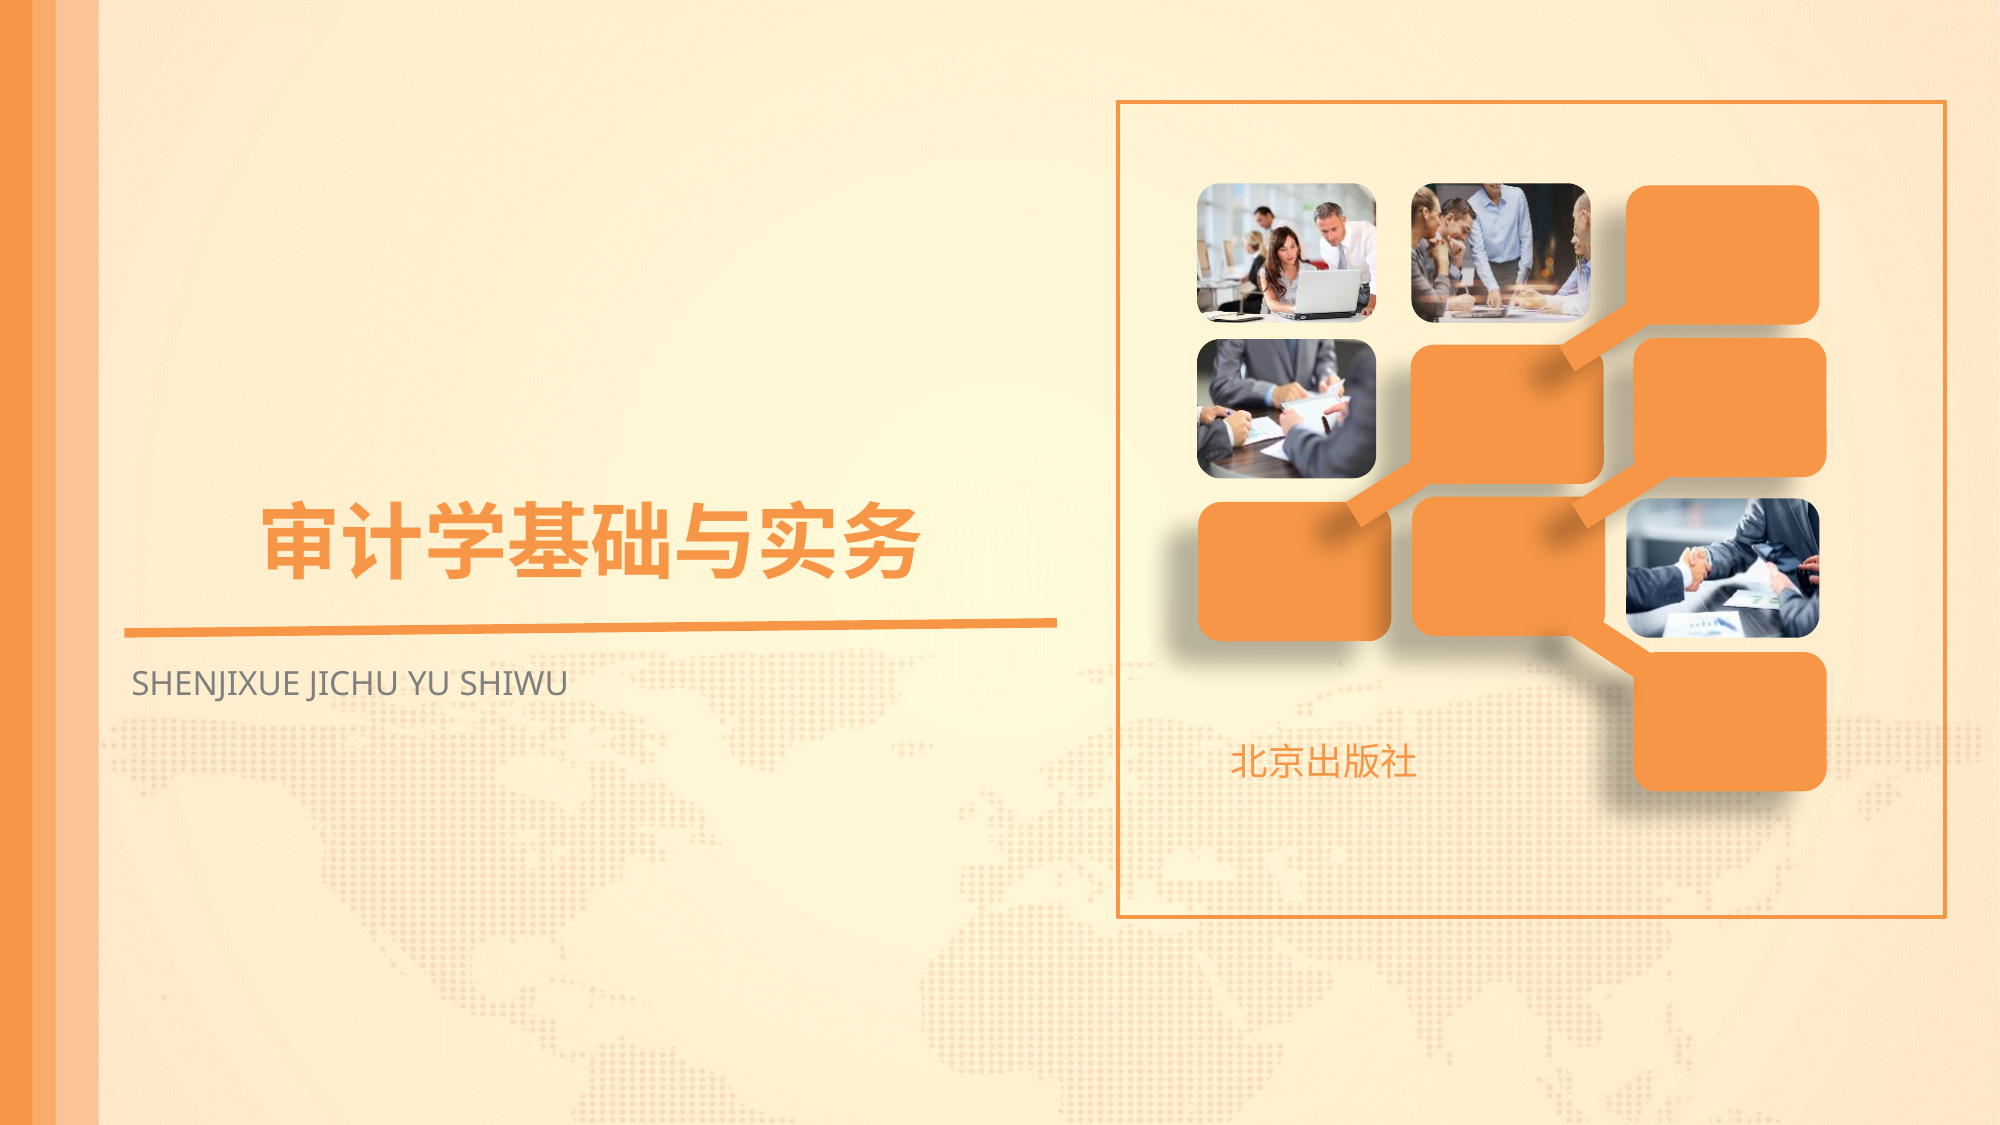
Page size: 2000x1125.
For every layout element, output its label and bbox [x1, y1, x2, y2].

text_box [1411, 337, 1827, 792]
picture [0, 0, 2000, 1125]
text_box [1197, 185, 1820, 642]
text_box [124, 622, 1058, 634]
